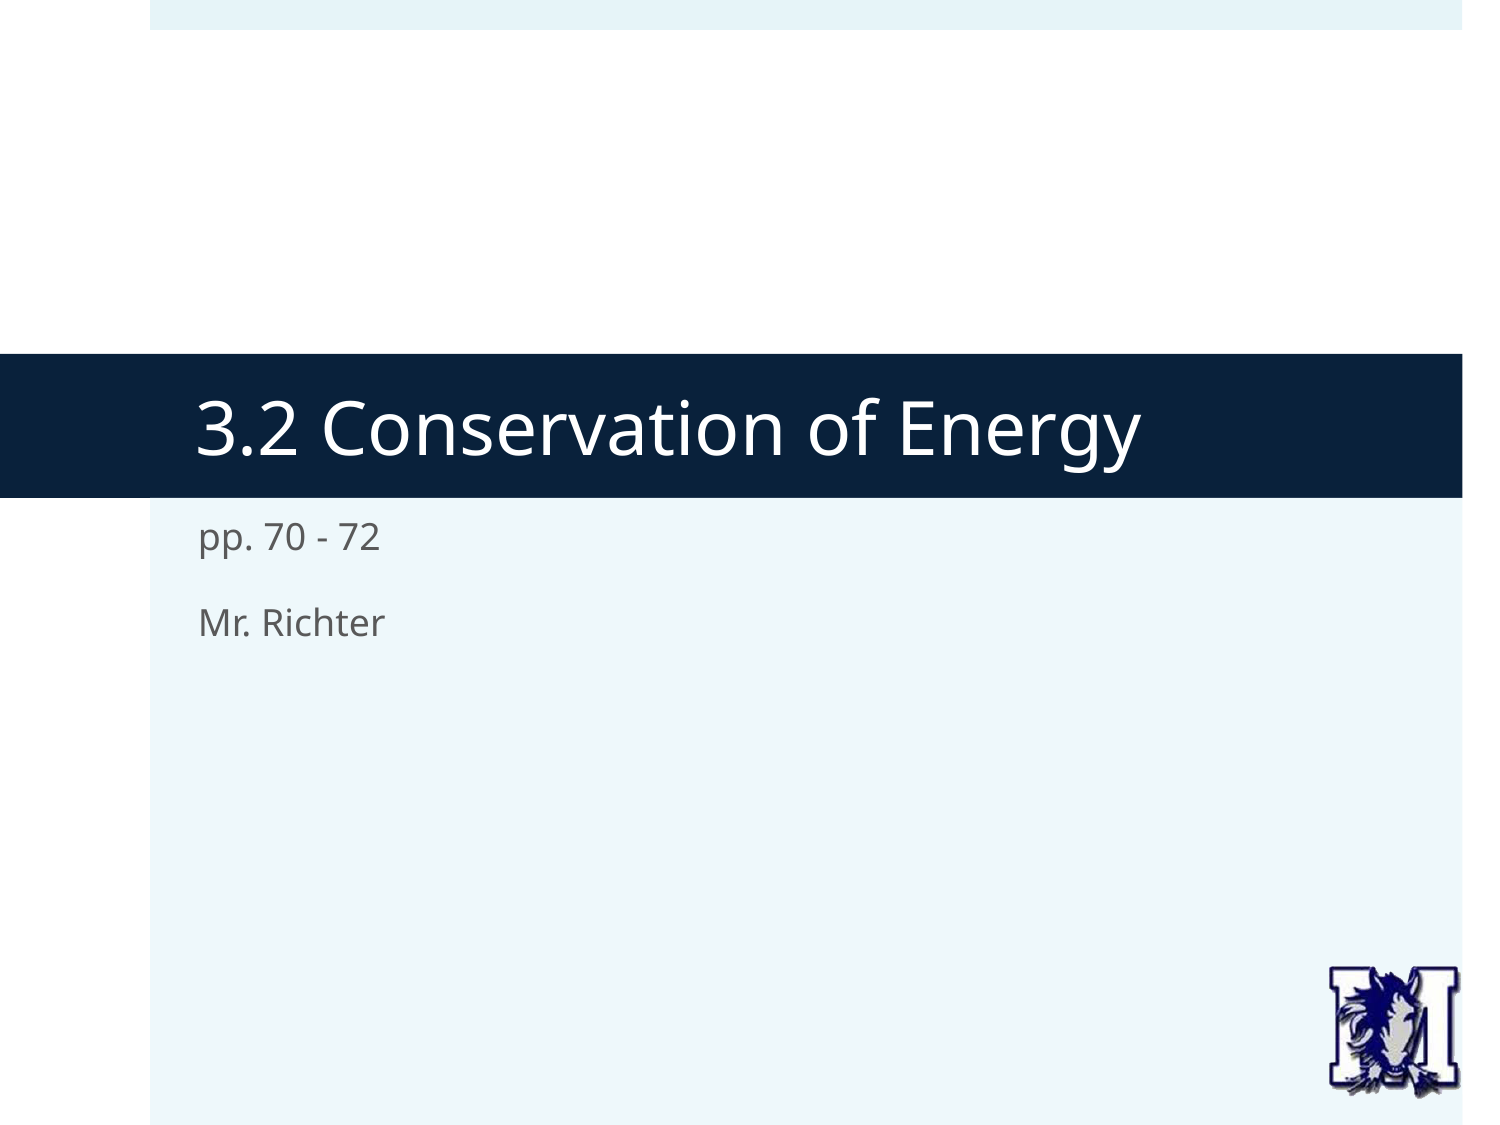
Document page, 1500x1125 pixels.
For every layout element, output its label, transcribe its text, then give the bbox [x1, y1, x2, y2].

title 3.2 Conservation of Energy [0, 353, 1463, 498]
subtitle pp. 70 - 72 Mr. Richter [150, 497, 1463, 1125]
picture [1287, 963, 1500, 1104]
